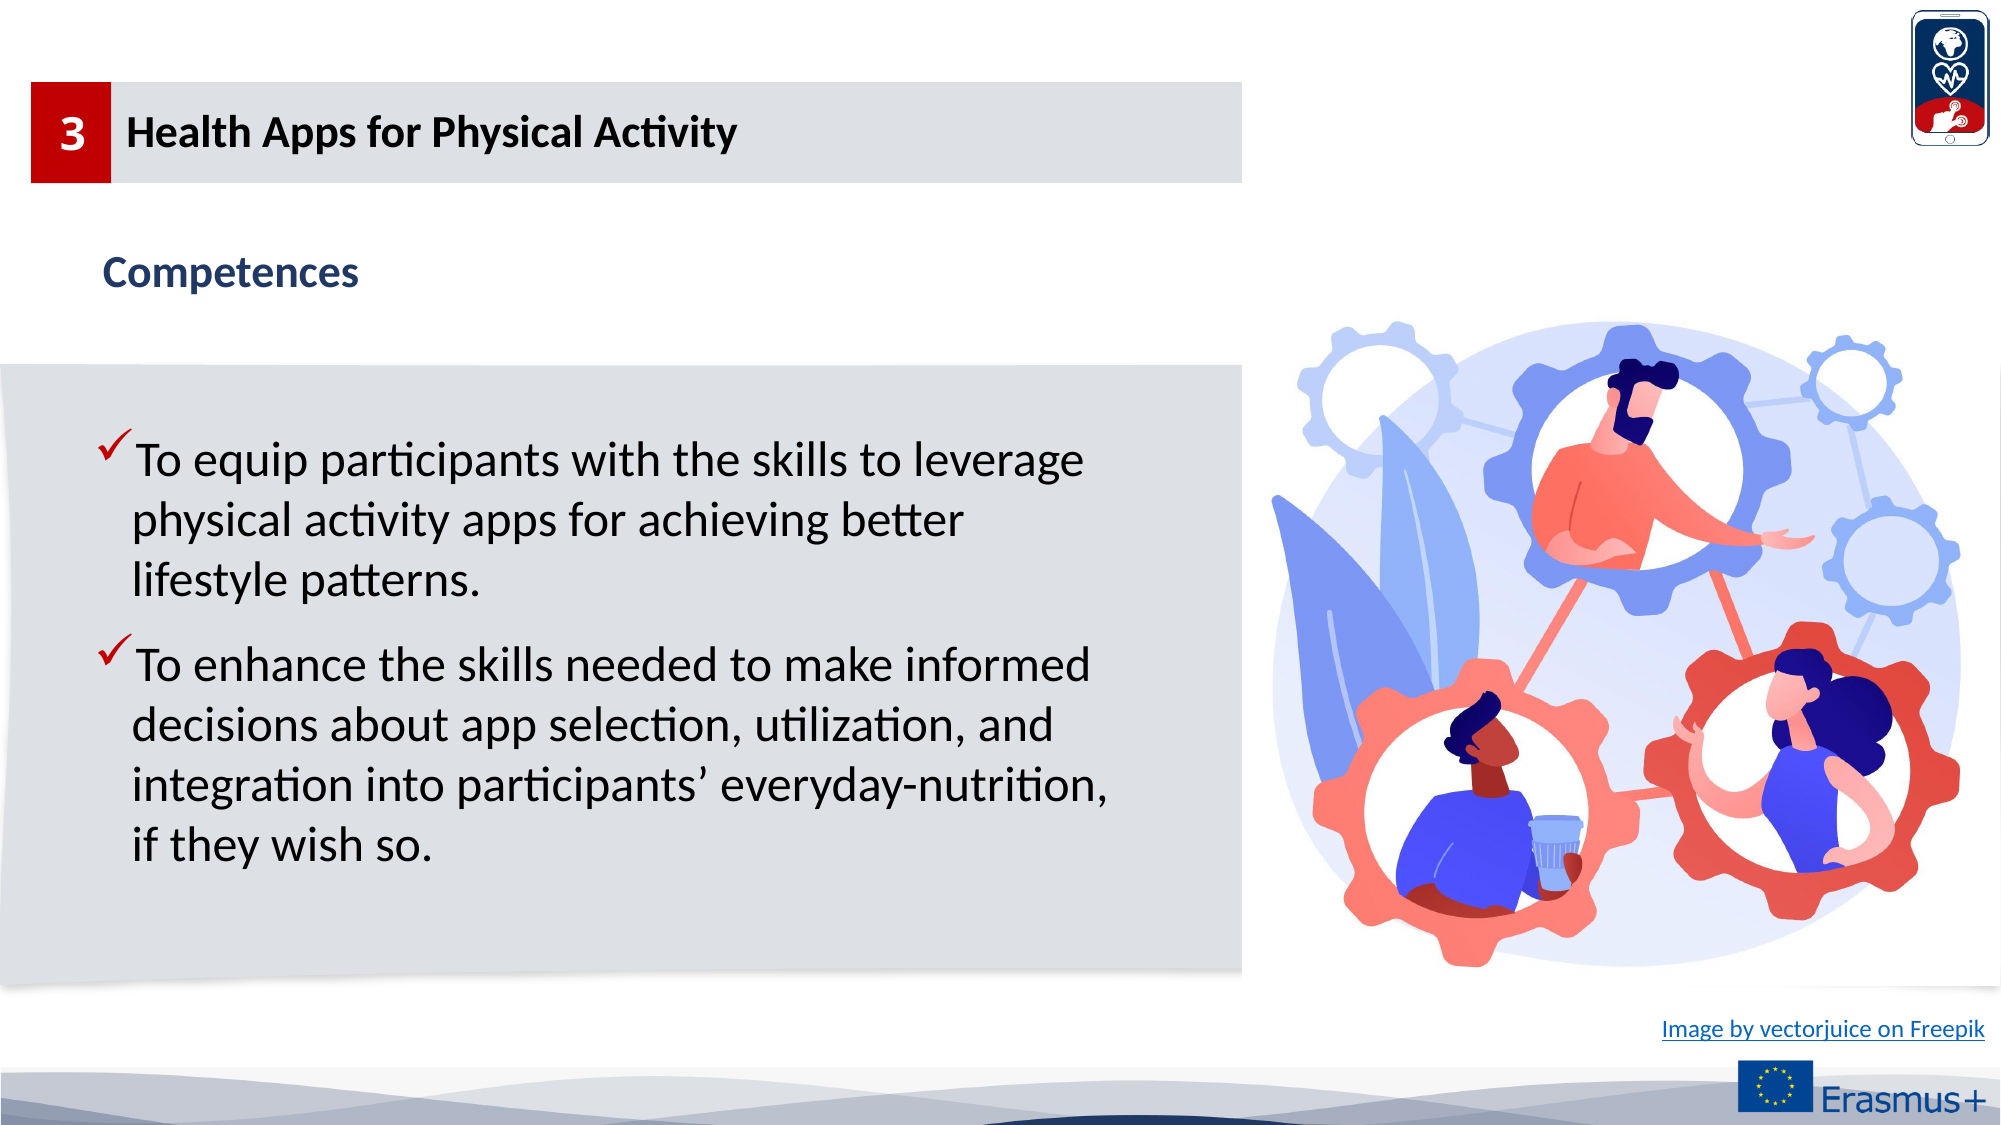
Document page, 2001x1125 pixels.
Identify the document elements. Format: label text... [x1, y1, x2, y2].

text_box [30, 81, 112, 184]
picture [0, 1051, 2001, 1125]
text_box Health Apps for Physical Activity [111, 82, 1242, 183]
text_box 3 [45, 96, 114, 167]
picture [1241, 302, 2000, 986]
text_box 1 [20, 71, 86, 142]
list To equip participants with the skills to leverage physical activity apps for achieving better lifestyle patterns. To enhance the skills needed to make informed decisions about app selection, utilization, and integration into participants’ everyday-nutrition, if they wish so. [79, 418, 1128, 911]
title Competences [87, 221, 1813, 324]
text_box Image by vectorjuice on Freepik [561, 1005, 2000, 1051]
picture [1911, 10, 1990, 146]
